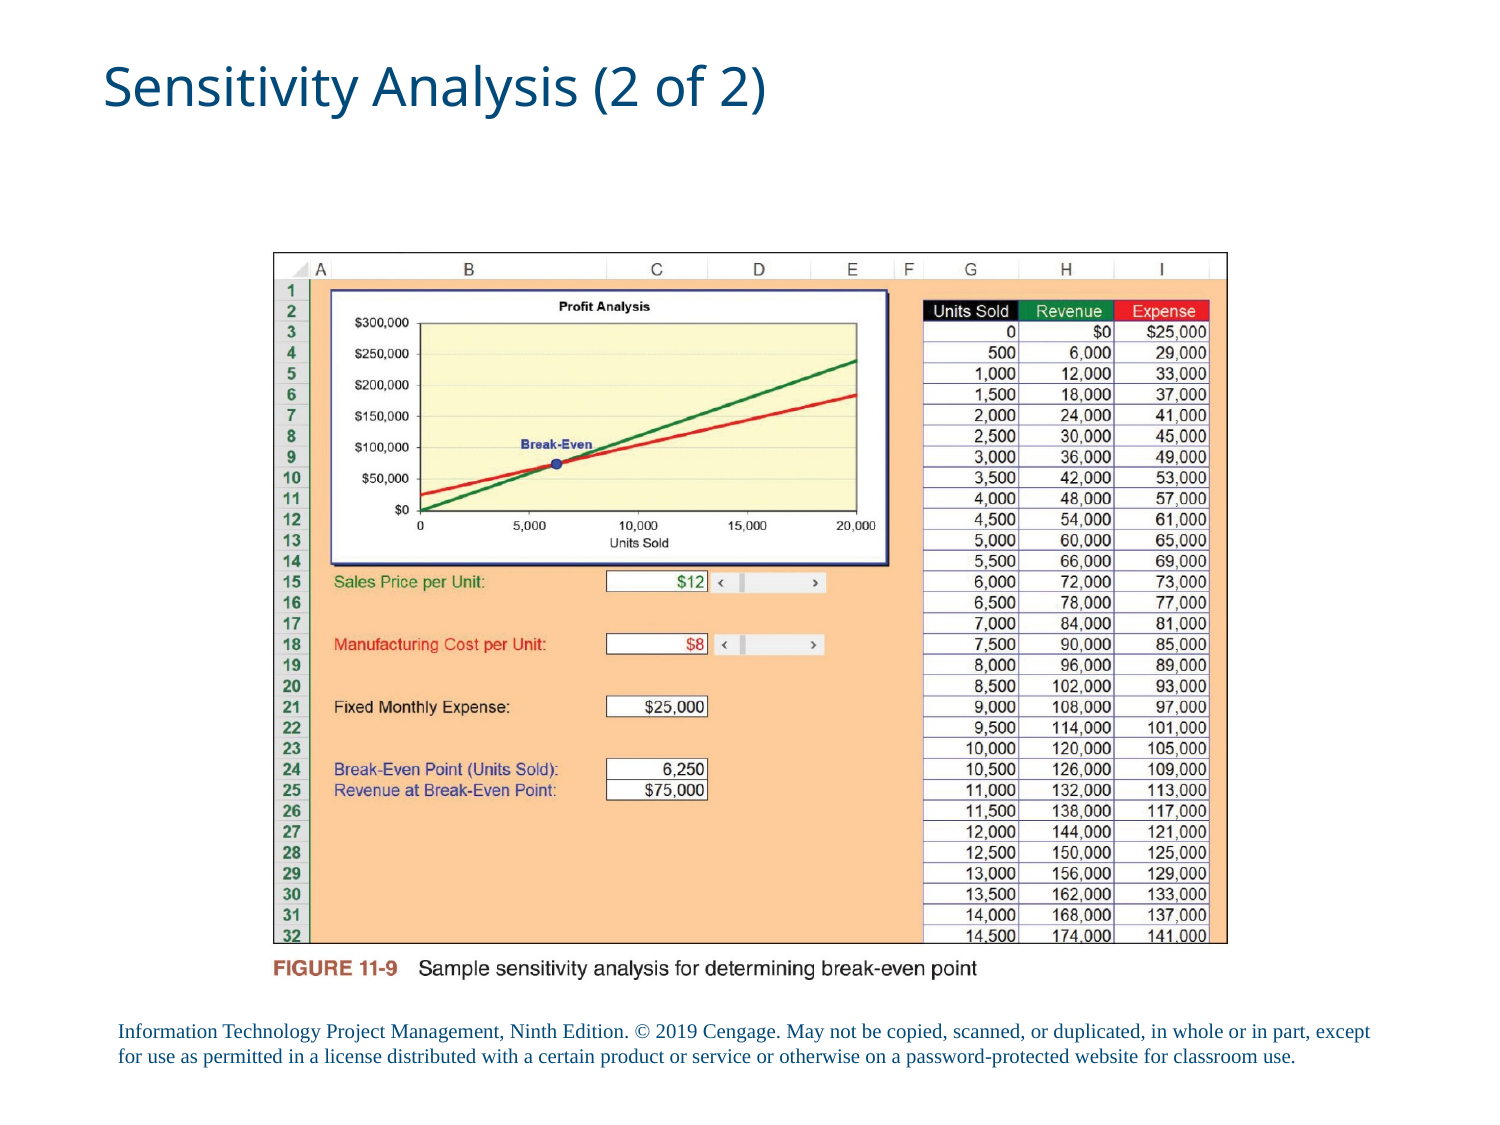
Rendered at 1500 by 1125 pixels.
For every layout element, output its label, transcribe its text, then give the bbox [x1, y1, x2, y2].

picture [270, 249, 1230, 982]
footer Information Technology Project Management, Ninth Edition. © 2019 Cengage. May not be copied, scanned, or duplicated, in whole or in part, except for use as permitted in a license distributed with a certain product or service or otherwise on a password-protected website for classroom use. [103, 1009, 1397, 1070]
title Sensitivity Analysis (2 of 2) [103, 59, 1397, 278]
